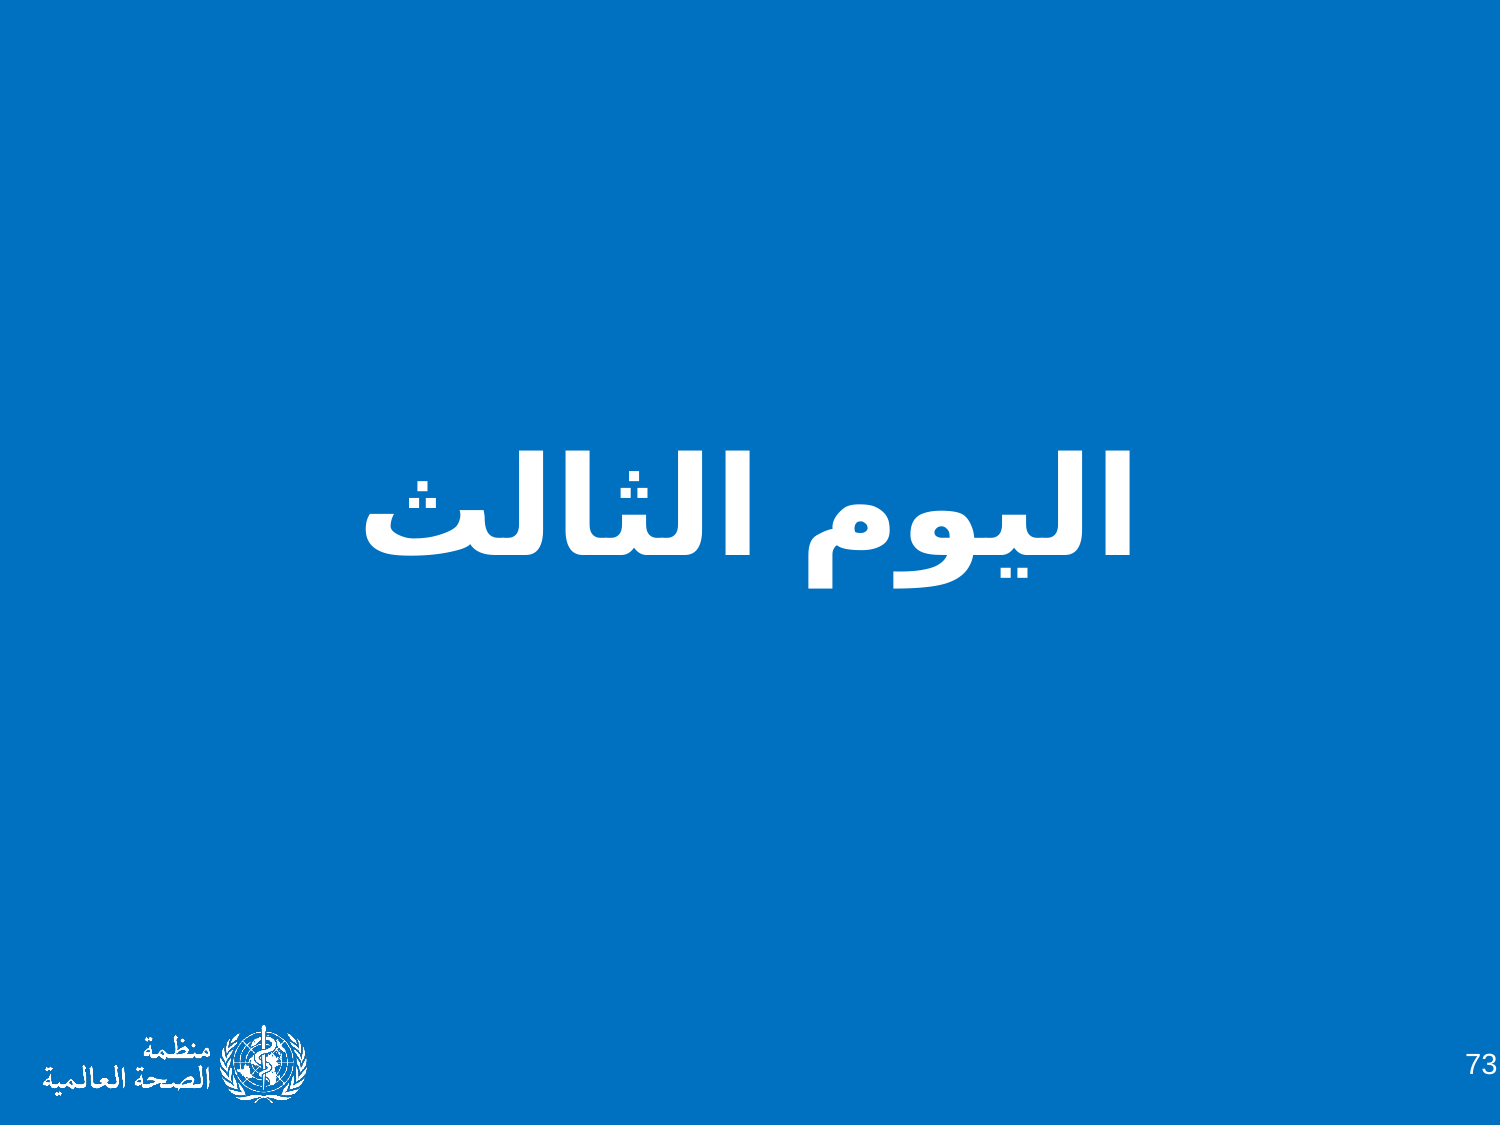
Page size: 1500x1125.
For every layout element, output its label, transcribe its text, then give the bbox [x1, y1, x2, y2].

picture [43, 1025, 307, 1103]
list اليوم الثالث [0, 0, 1500, 1001]
